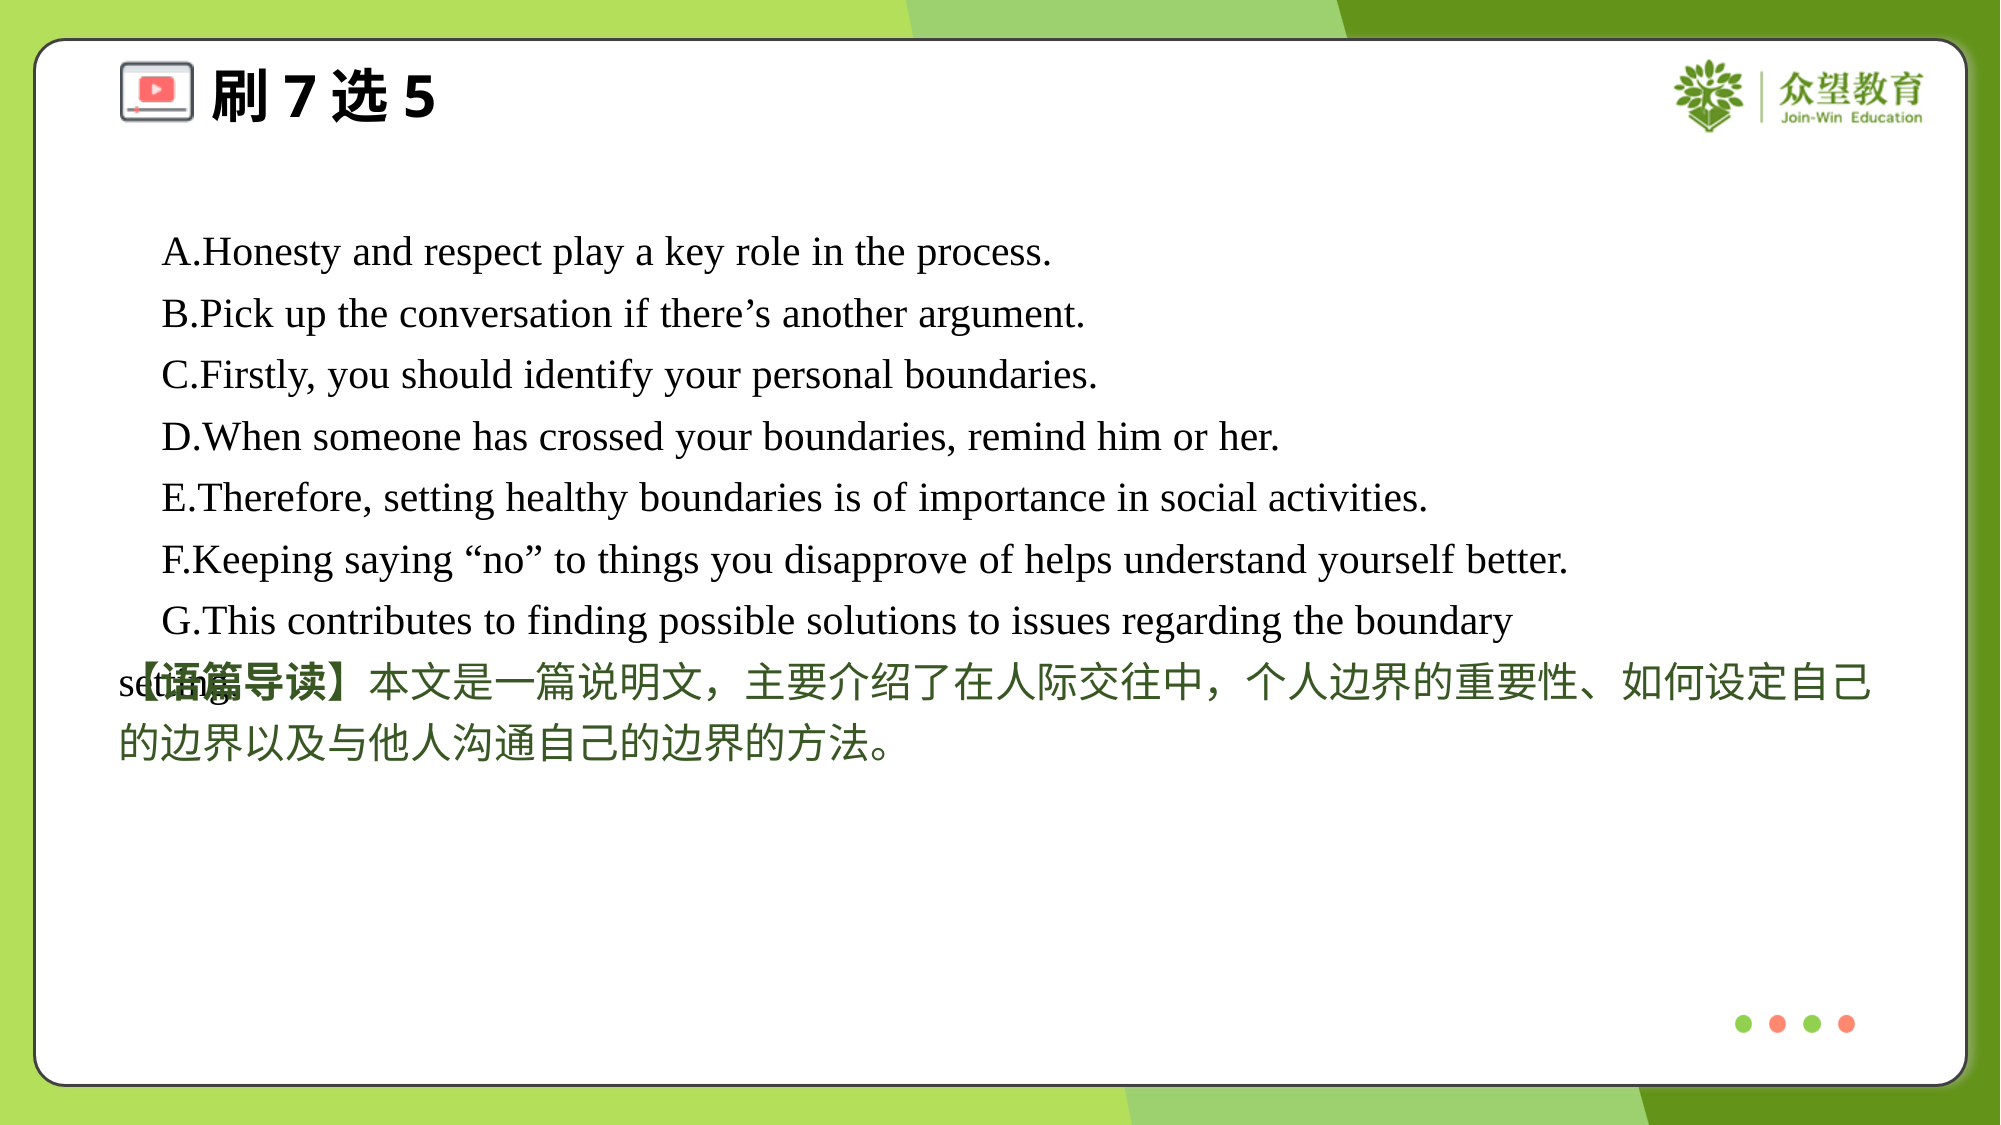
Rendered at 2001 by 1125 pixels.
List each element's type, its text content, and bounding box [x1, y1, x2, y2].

text_box A.Honesty and respect play a key role in the process. B.Pick up the conversation if there’s another argument. C.Firstly, you should identify your personal boundaries. D.When someone has crossed your boundaries, remind him or her. E.Therefore, setting healthy boundaries is of importance in social activities. F.Keeping saying “no” to things you disapprove of helps understand yourself better. G.This contributes to finding possible solutions to issues regarding the boundary setting.#7 [118, 212, 1883, 637]
text_box 【语篇导读】本文是一篇说明文，主要介绍了在人际交往中，个人边界的重要性、如何设定自己的边界以及与他人沟通自己的边界的方法。 [118, 643, 1883, 763]
picture [0, 0, 2000, 1125]
